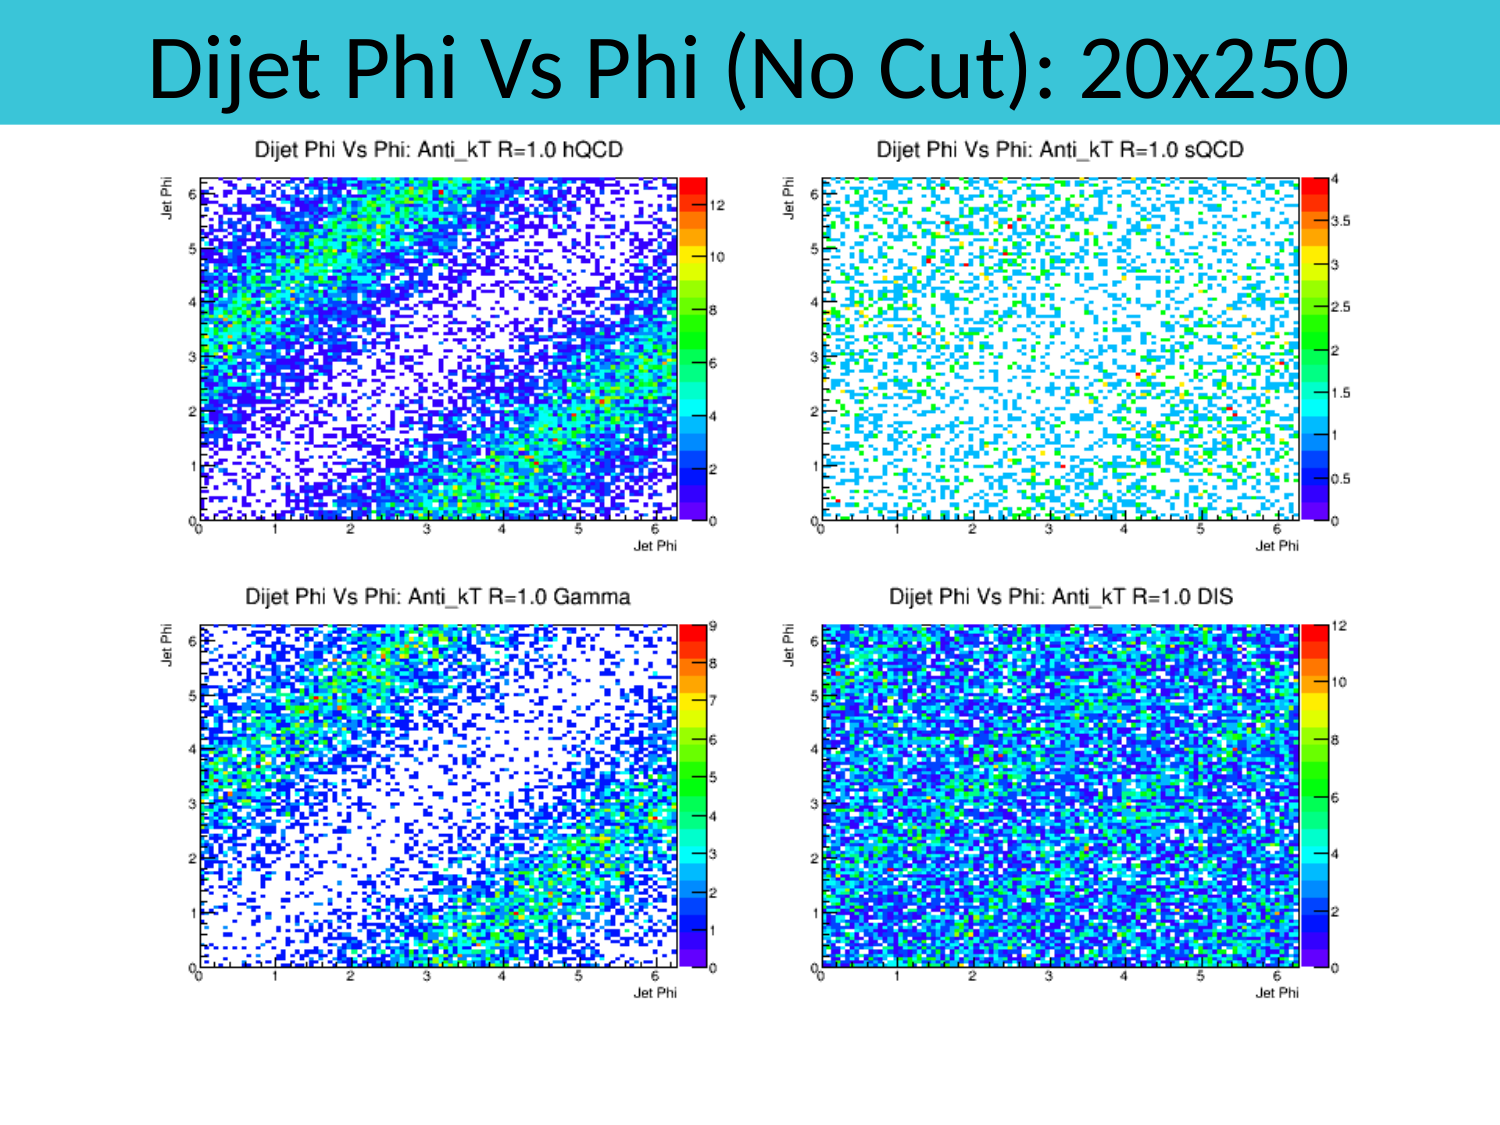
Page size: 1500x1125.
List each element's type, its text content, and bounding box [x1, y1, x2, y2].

picture [128, 126, 1372, 1020]
text_box Dijet Phi Vs Phi (No Cut): 20x250 [0, 0, 1500, 125]
